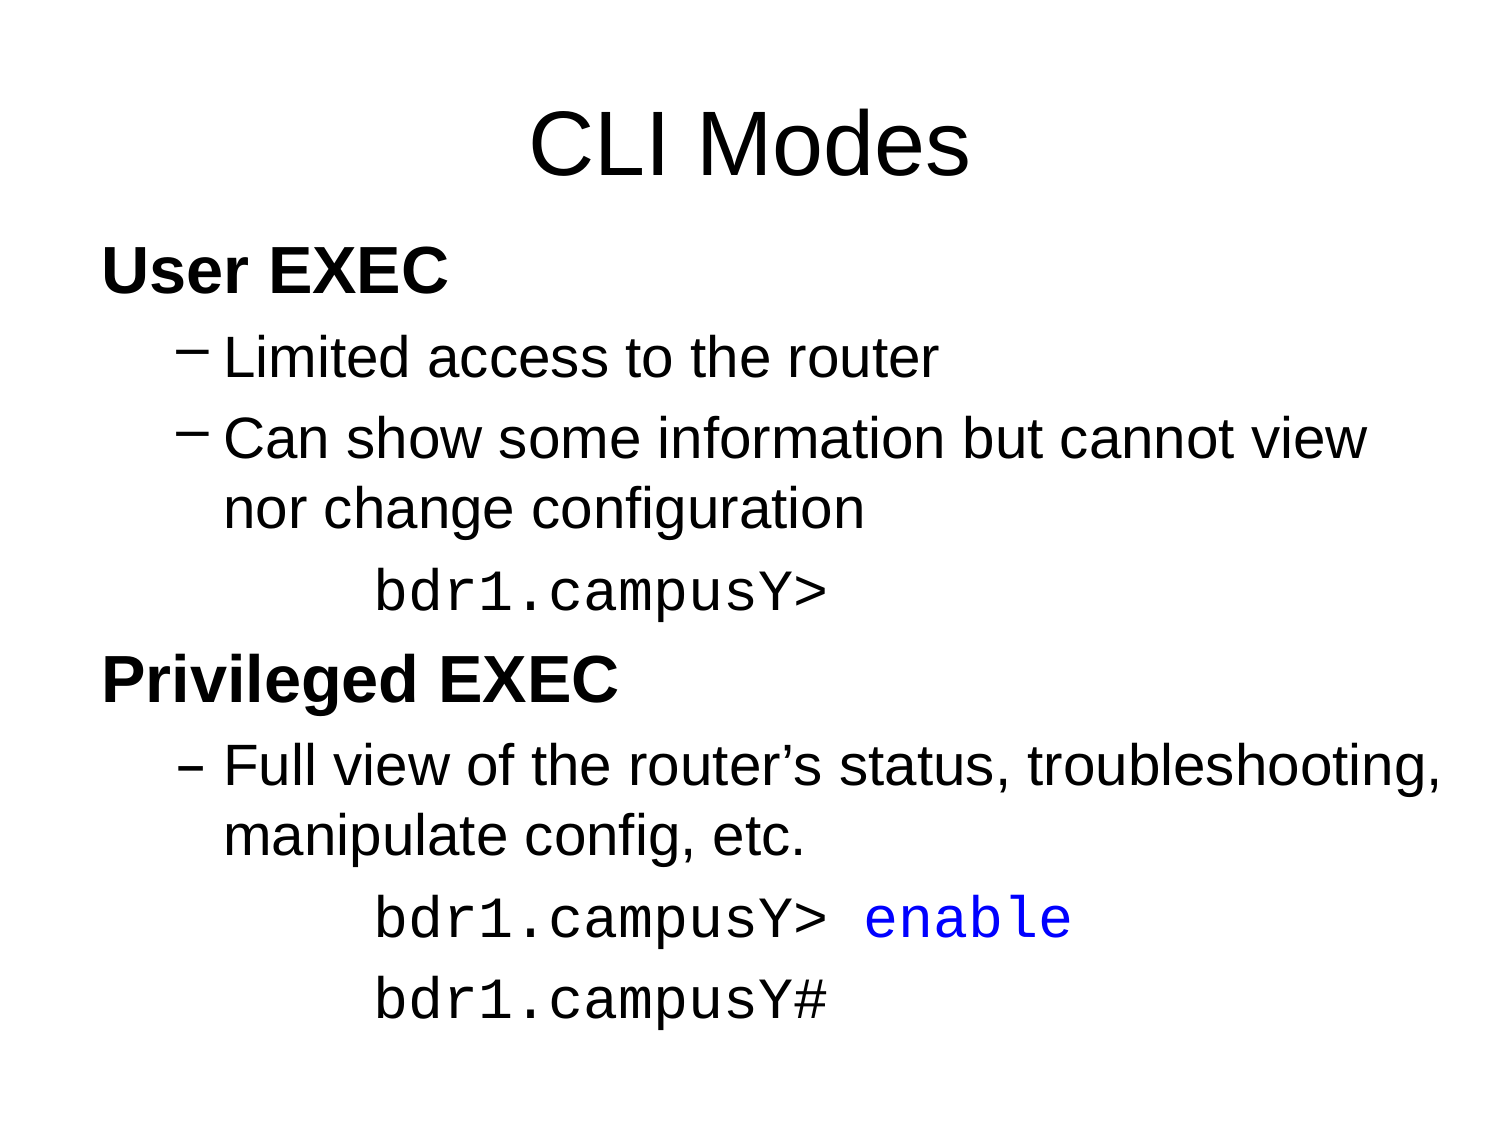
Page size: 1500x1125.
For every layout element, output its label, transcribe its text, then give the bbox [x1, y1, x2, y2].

list User EXEC Limited access to the router Can show some information but cannot view nor change configuration bdr1.campusY> Privileged EXEC Full view of the router’s status, troubleshooting, manipulate config, etc. bdr1.campusY> enable bdr1.campusY# [86, 219, 1470, 1116]
title CLI Modes [75, 45, 1425, 233]
